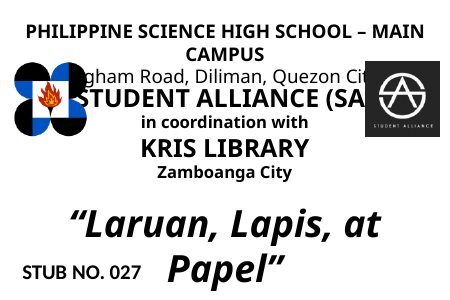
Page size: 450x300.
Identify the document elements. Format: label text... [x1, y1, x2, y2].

text_box STUB NO. 027 [7, 251, 213, 292]
picture [364, 60, 441, 137]
text_box STUDENT ALLIANCE (SA) in coordination with KRIS LIBRARY Zamboanga City [0, 74, 450, 190]
text_box PHILIPPINE SCIENCE HIGH SCHOOL – MAIN CAMPUS Agham Road, Diliman, Quezon City [0, 12, 450, 74]
text_box “Laruan, Lapis, at Papel” [0, 192, 450, 298]
picture [12, 60, 88, 137]
